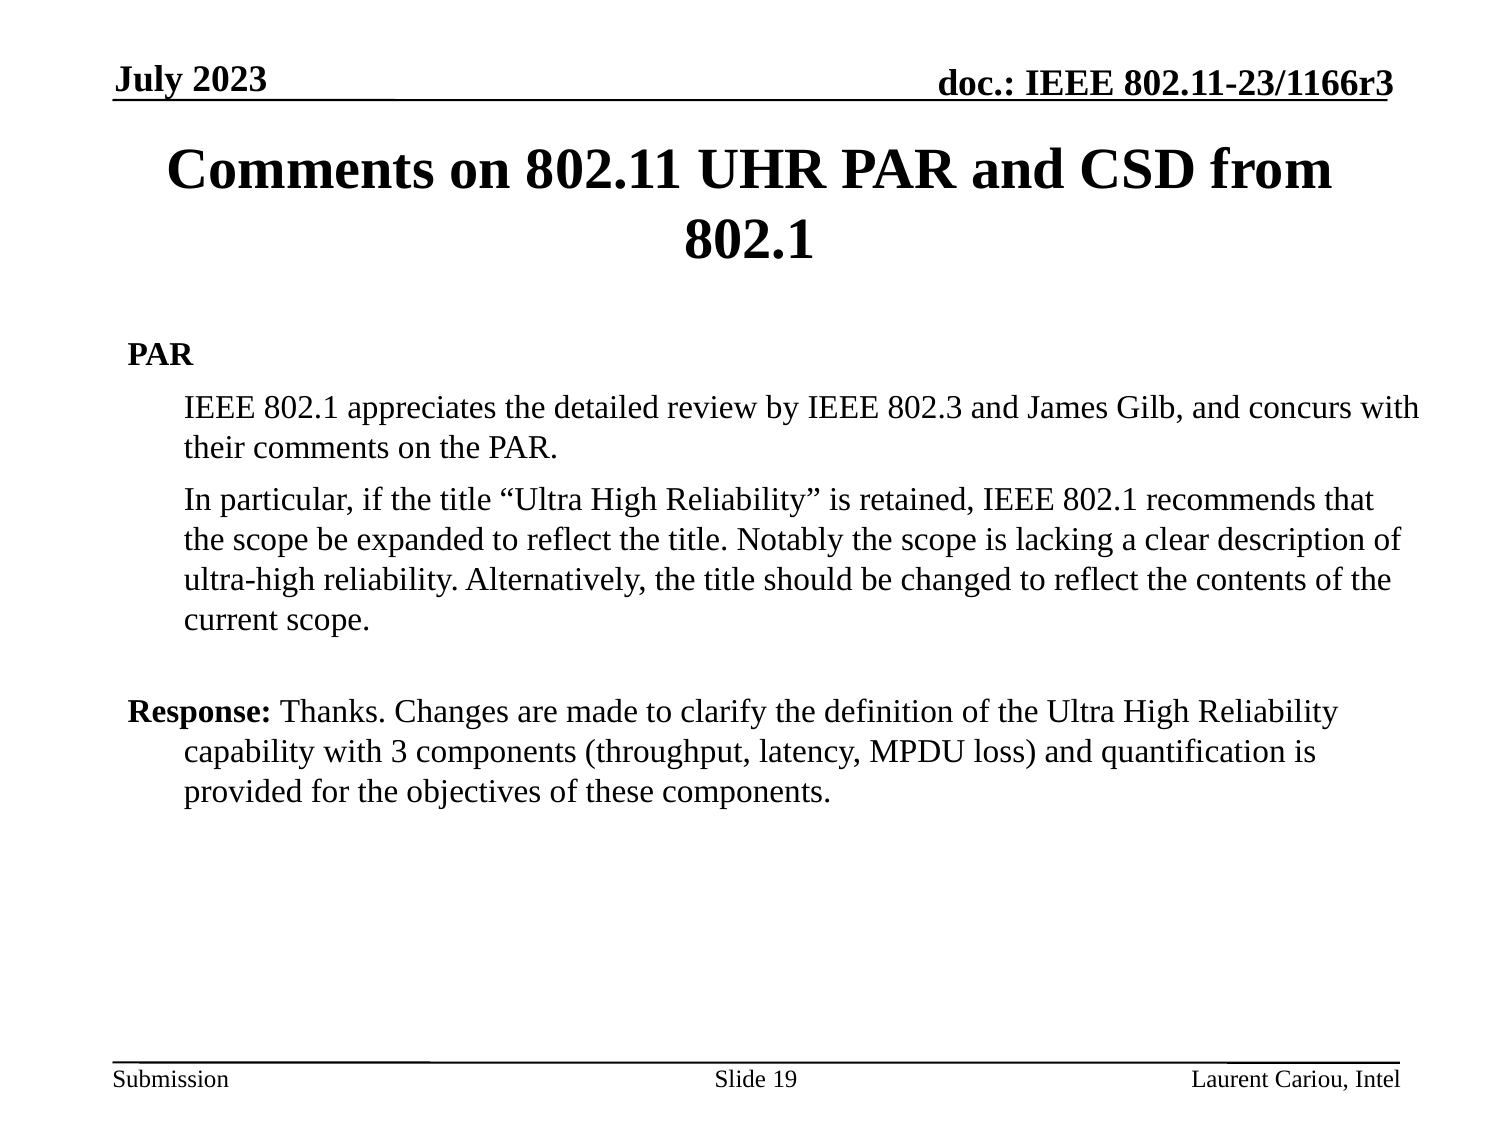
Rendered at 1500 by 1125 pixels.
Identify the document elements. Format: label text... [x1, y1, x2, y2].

slide_number Slide 19 [712, 1061, 800, 1123]
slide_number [114, 54, 423, 100]
footer Laurent Cariou, Intel [878, 1061, 1402, 1093]
list PAR IEEE 802.1 appreciates the detailed review by IEEE 802.3 and James Gilb, and concurs with their comments on the PAR. In particular, if the title “Ultra High Reliability” is retained, IEEE 802.1 recommends that the scope be expanded to reflect the title. Notably the scope is lacking a clear description of ultra-high reliability. Alternatively, the title should be changed to reflect the contents of the current scope. Response: Thanks. Changes are made to clarify the definition of the Ultra High Reliability capability with 3 components (throughput, latency, MPDU loss) and quantification is provided for the objectives of these components. [112, 324, 1438, 1000]
title Comments on 802.11 UHR PAR and CSD from 802.1 [112, 112, 1388, 288]
